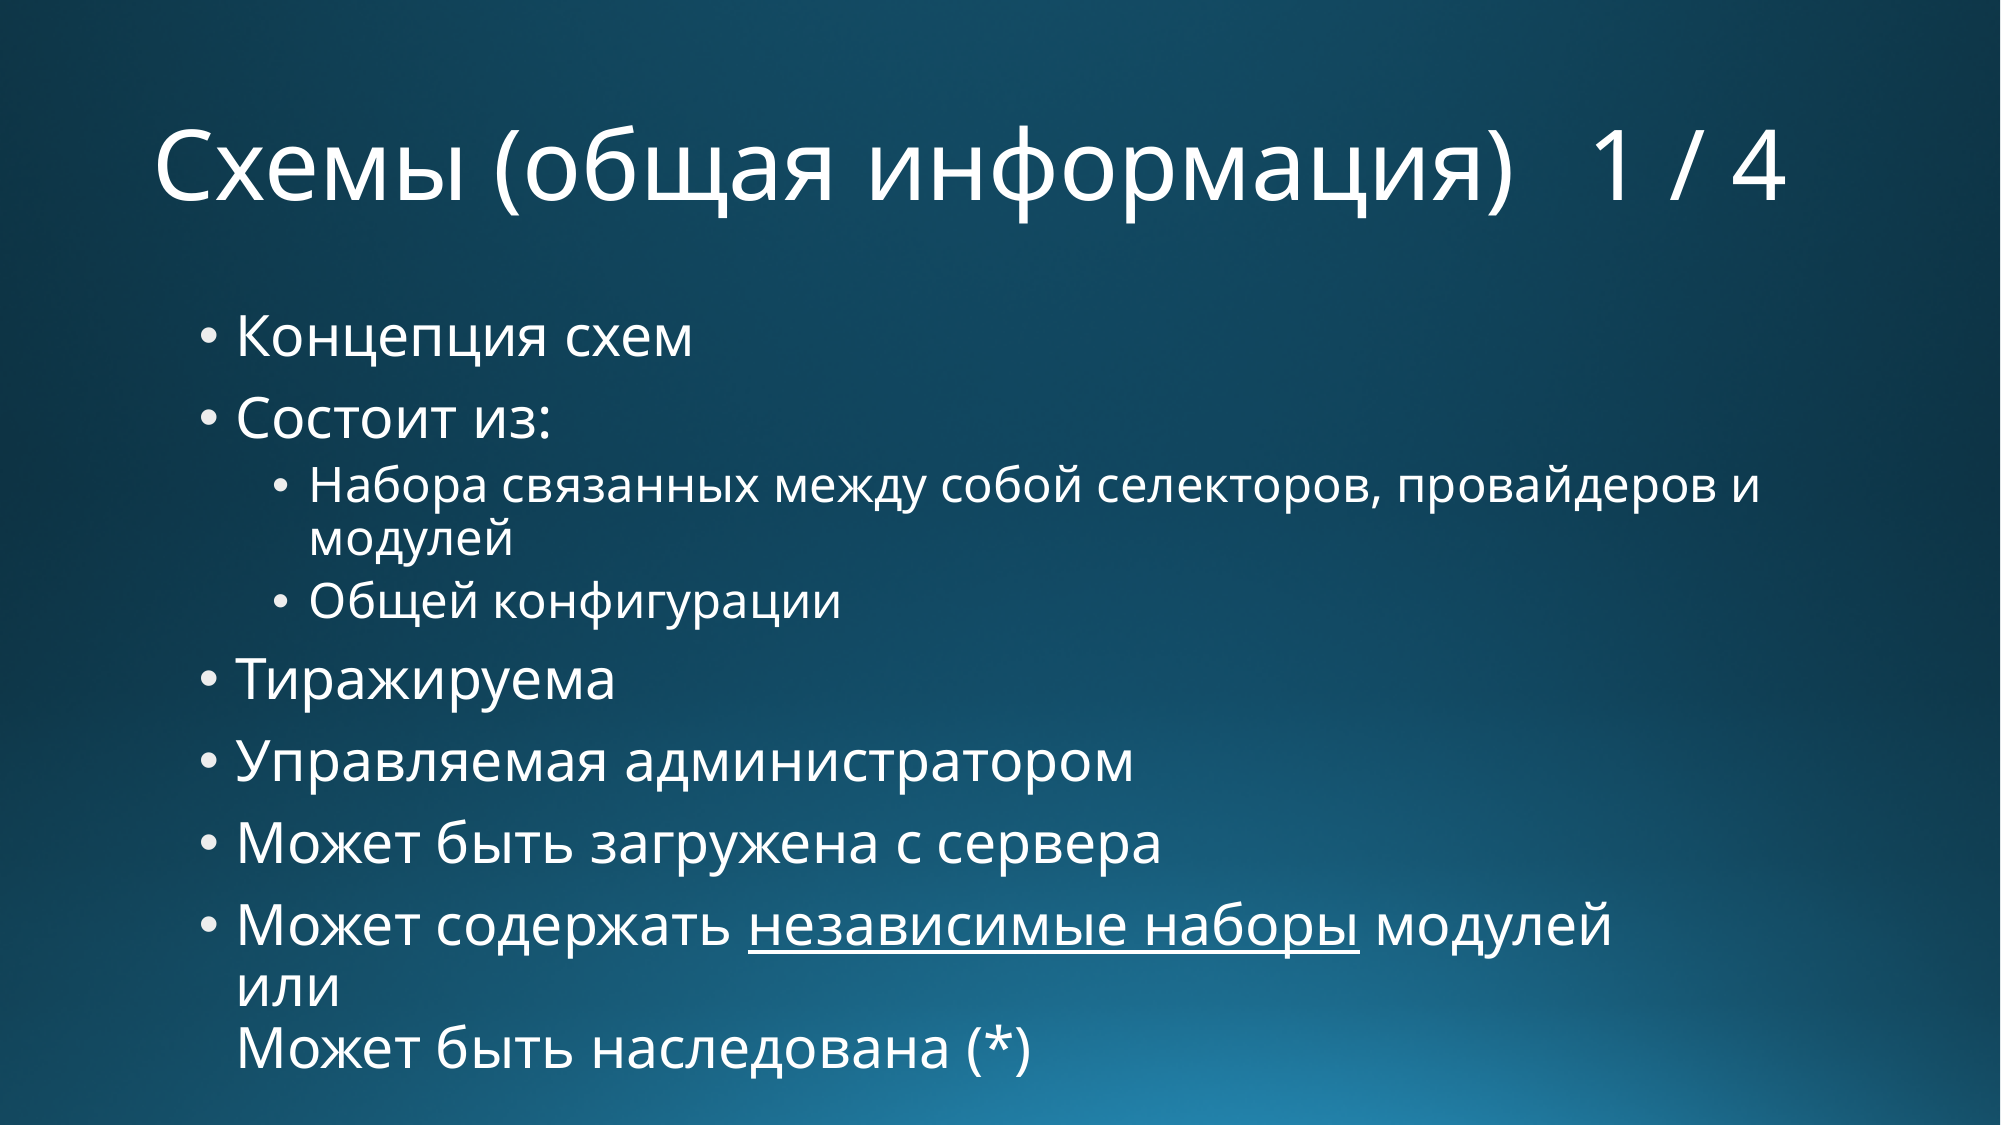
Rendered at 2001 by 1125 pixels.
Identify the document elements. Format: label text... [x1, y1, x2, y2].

title Схемы (общая информация) 1 / 4 [137, 59, 1863, 278]
picture [0, 0, 2001, 1125]
list Концепция схем Состоит из: Набора связанных между собой селекторов, провайдеров и модулей Общей конфигурации Тиражируема Управляемая администратором Может быть загружена с сервера Может содержать независимые наборы модулей или Может быть наследована (*) [183, 299, 1863, 1090]
